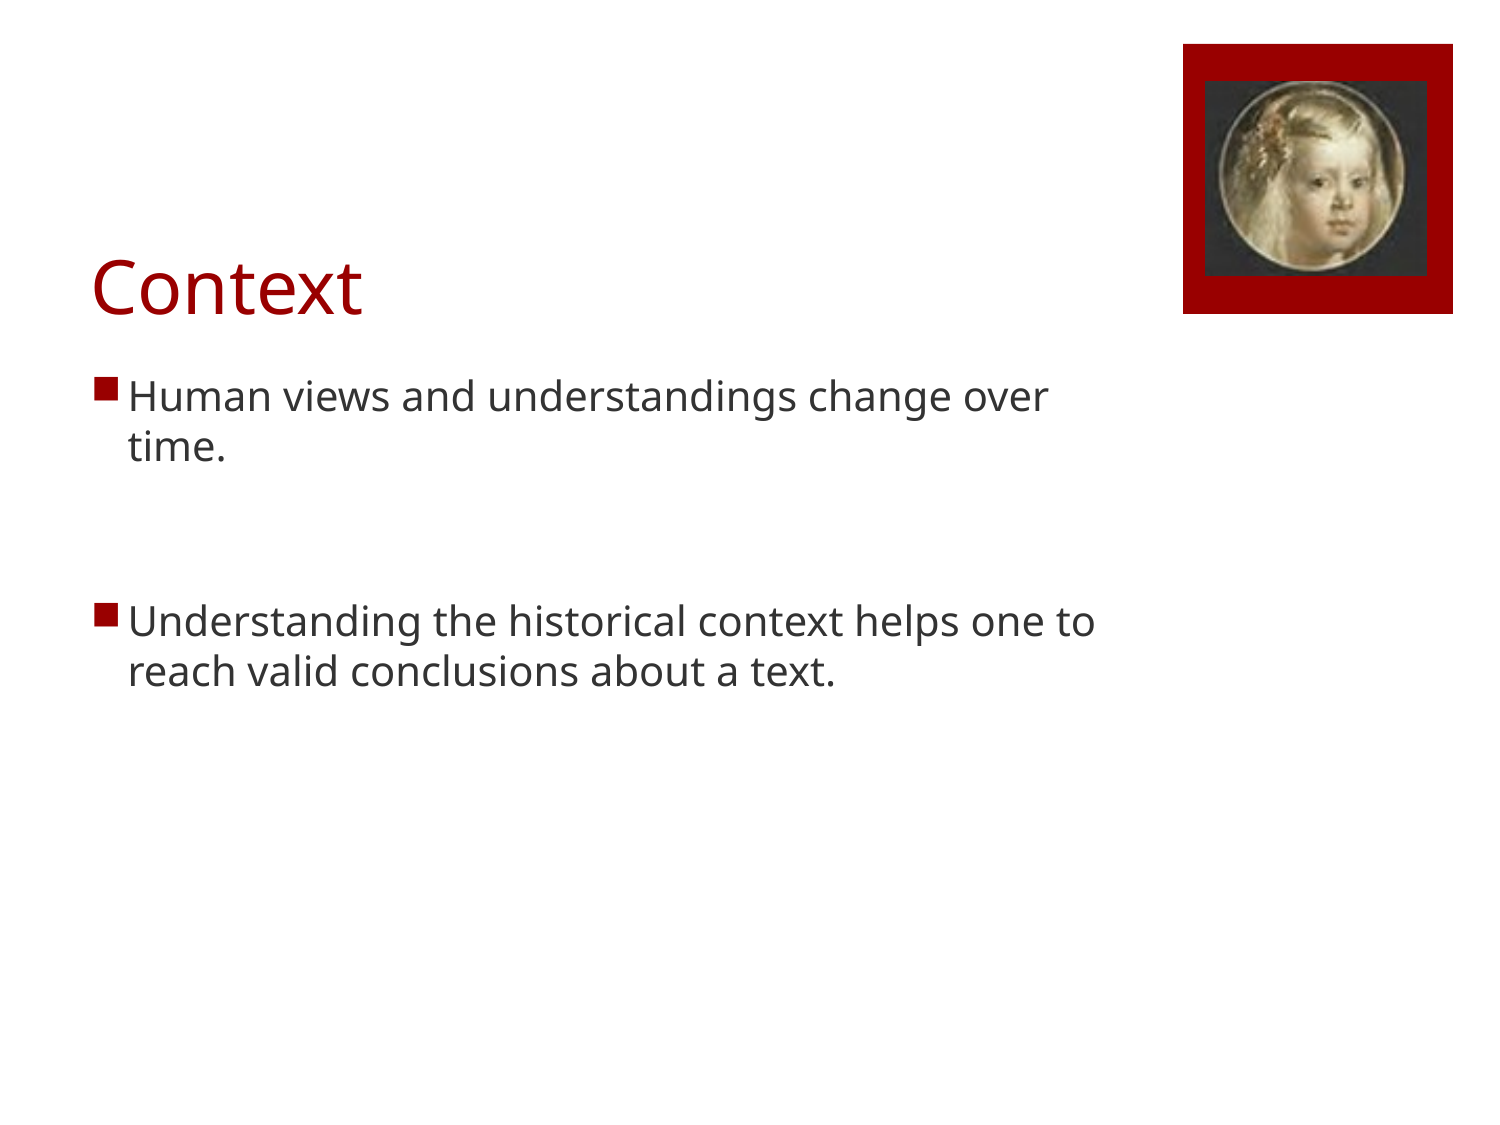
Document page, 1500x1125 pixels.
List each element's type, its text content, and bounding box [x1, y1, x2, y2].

title Context [75, 149, 1143, 338]
picture [1204, 81, 1427, 276]
list Human views and understandings change over time. Understanding the historical context helps one to reach valid conclusions about a text. [75, 362, 1143, 1005]
